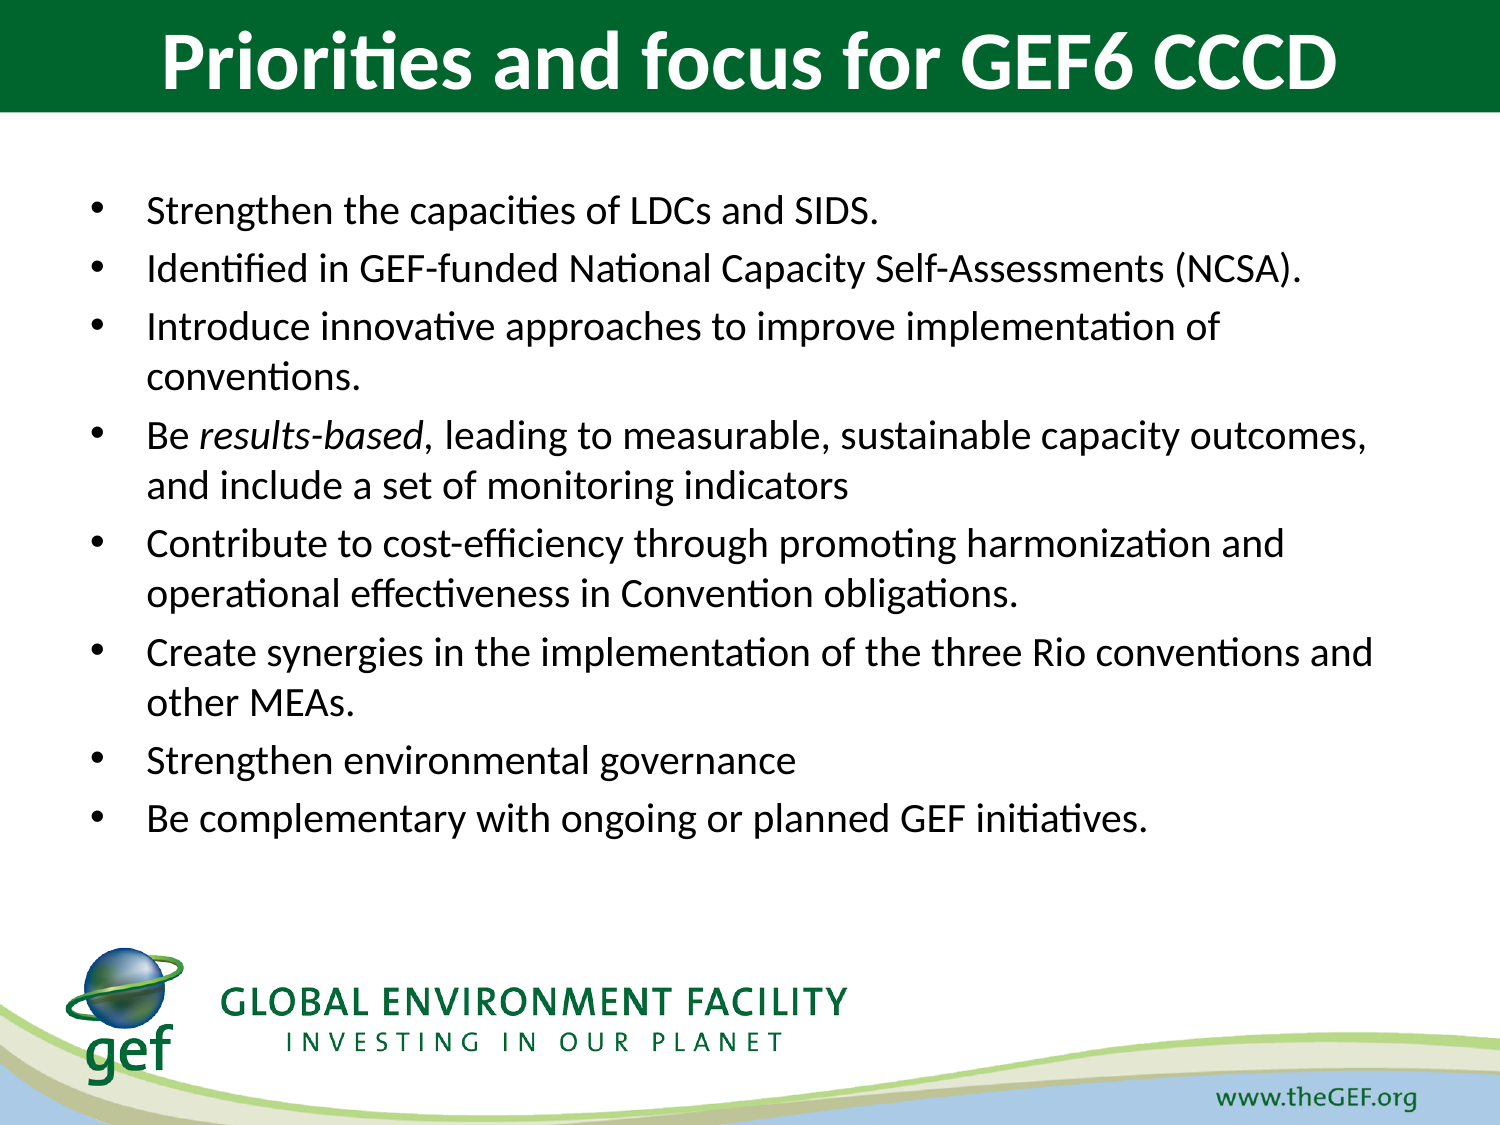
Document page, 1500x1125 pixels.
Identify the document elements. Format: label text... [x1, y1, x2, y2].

list Strengthen the capacities of LDCs and SIDS. Identified in GEF-funded National Capacity Self-Assessments (NCSA). Introduce innovative approaches to improve implementation of conventions. Be results-based, leading to measurable, sustainable capacity outcomes, and include a set of monitoring indicators Contribute to cost-efficiency through promoting harmonization and operational effectiveness in Convention obligations. Create synergies in the implementation of the three Rio conventions and other MEAs. Strengthen environmental governance Be complementary with ongoing or planned GEF initiatives. [75, 174, 1425, 1050]
picture [0, 920, 1500, 1125]
text_box Priorities and focus for GEF6 CCCD [0, 0, 1500, 113]
